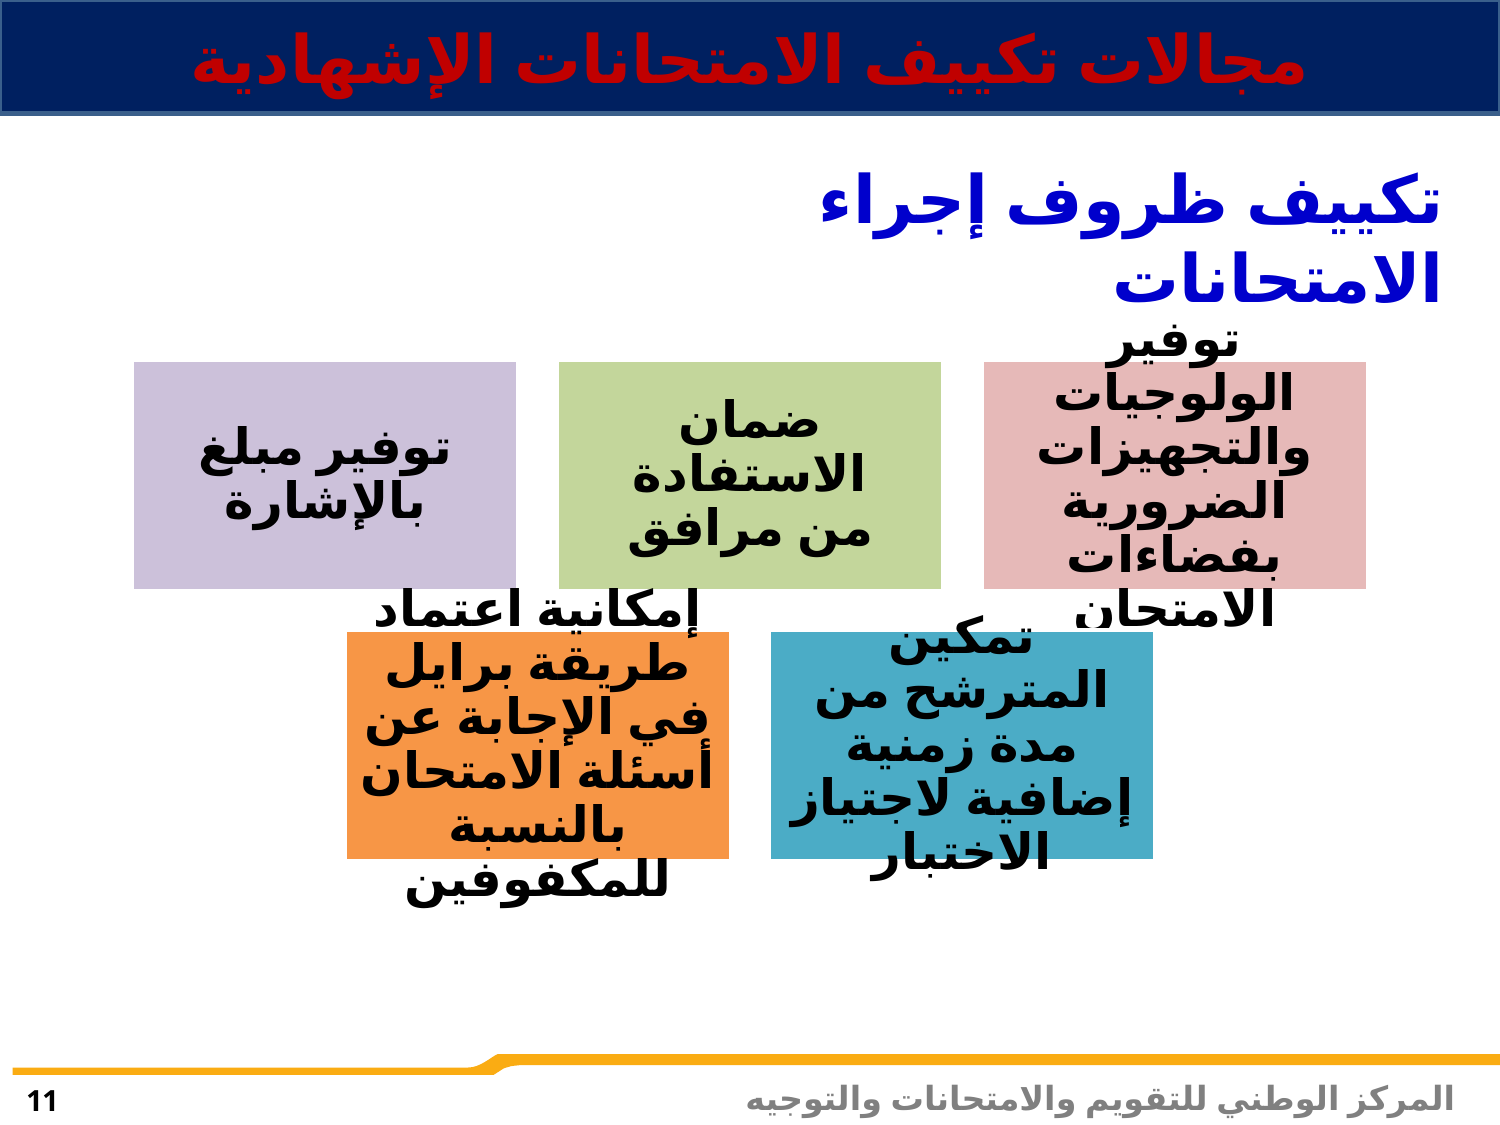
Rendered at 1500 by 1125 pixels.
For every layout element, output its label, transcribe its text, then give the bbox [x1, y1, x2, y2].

text_box تكييف ظروف إجراء الامتحانات [679, 148, 1459, 324]
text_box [132, 244, 1368, 977]
list مجالات تكييف الامتحانات الإشهادية [0, 0, 1500, 114]
